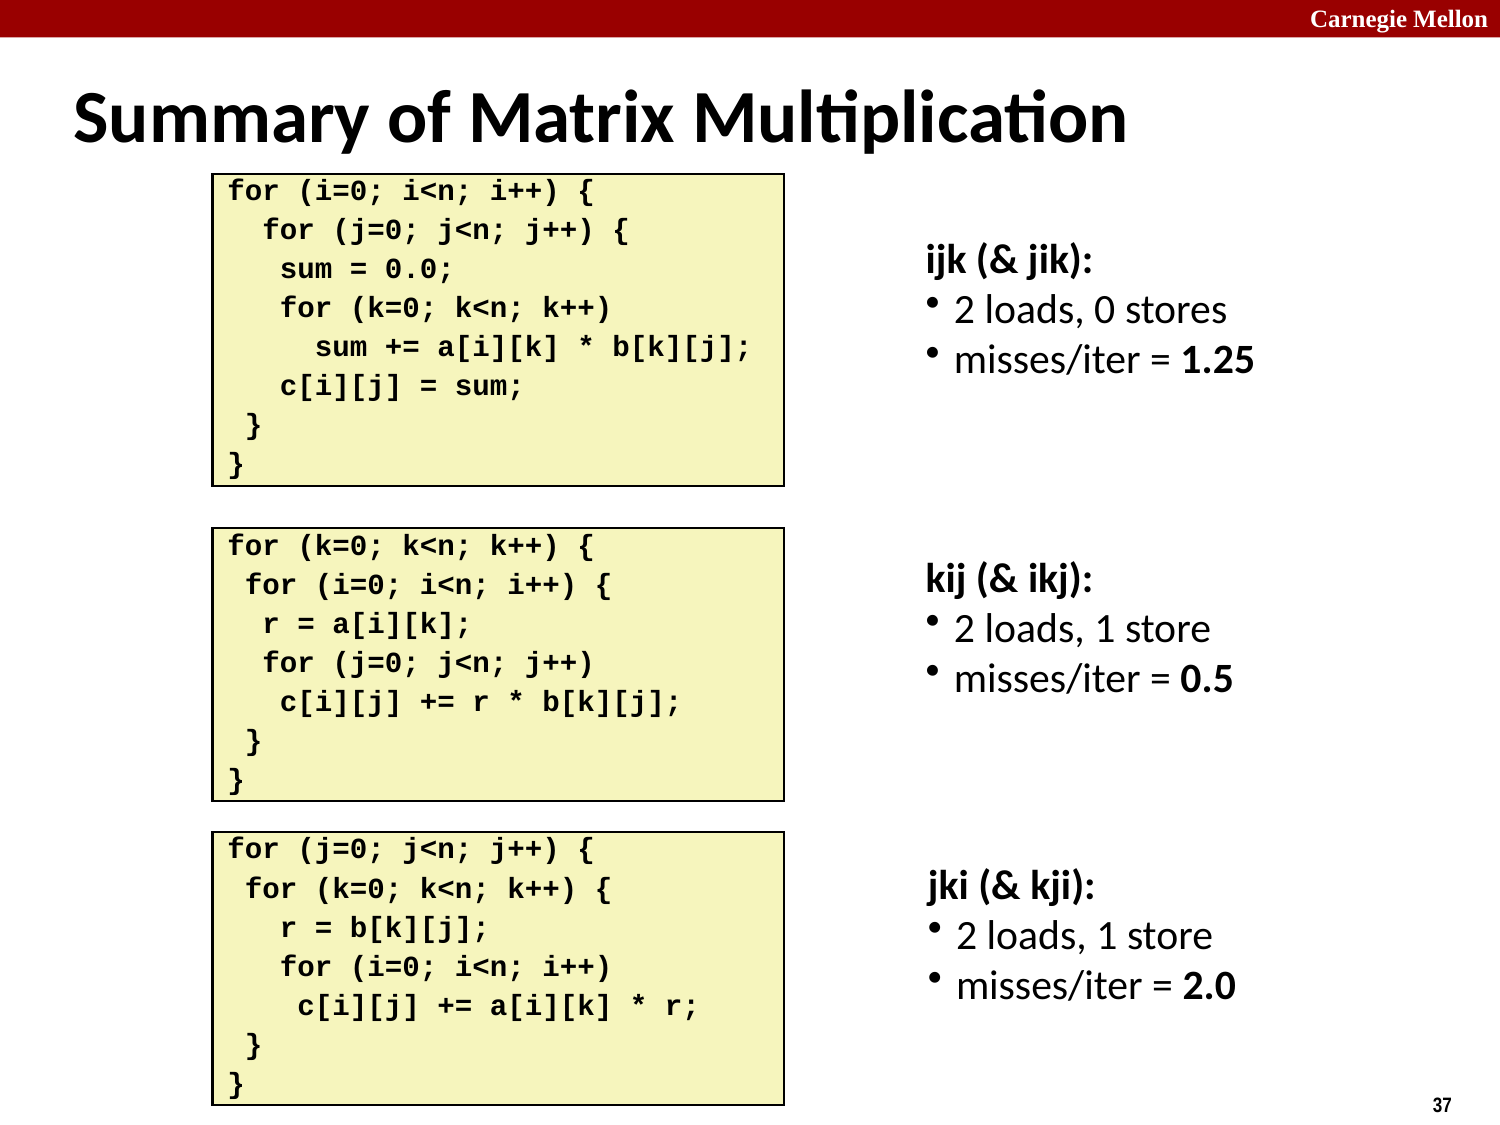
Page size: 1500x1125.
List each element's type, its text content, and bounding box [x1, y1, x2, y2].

text_box for (k=0; k<n; k++) { for (i=0; i<n; i++) { r = a[i][k]; for (j=0; j<n; j++) c[i][j] += r * b[k][j]; } } [212, 528, 784, 802]
text_box ijk (& jik): 2 loads, 0 stores misses/iter = 1.25 [910, 224, 1271, 390]
title Summary of Matrix Multiplication [58, 49, 1305, 176]
text_box for (j=0; j<n; j++) { for (k=0; k<n; k++) { r = b[k][j]; for (i=0; i<n; i++) c[i][j] += a[i][k] * r; } } [212, 832, 784, 1106]
text_box kij (& ikj): 2 loads, 1 store misses/iter = 0.5 [910, 543, 1250, 709]
text_box jki (& kji): 2 loads, 1 store misses/iter = 2.0 [912, 850, 1252, 1016]
text_box for (i=0; i<n; i++) { for (j=0; j<n; j++) { sum = 0.0; for (k=0; k<n; k++) sum += a[i][k] * b[k][j]; c[i][j] = sum; } } [212, 173, 784, 486]
